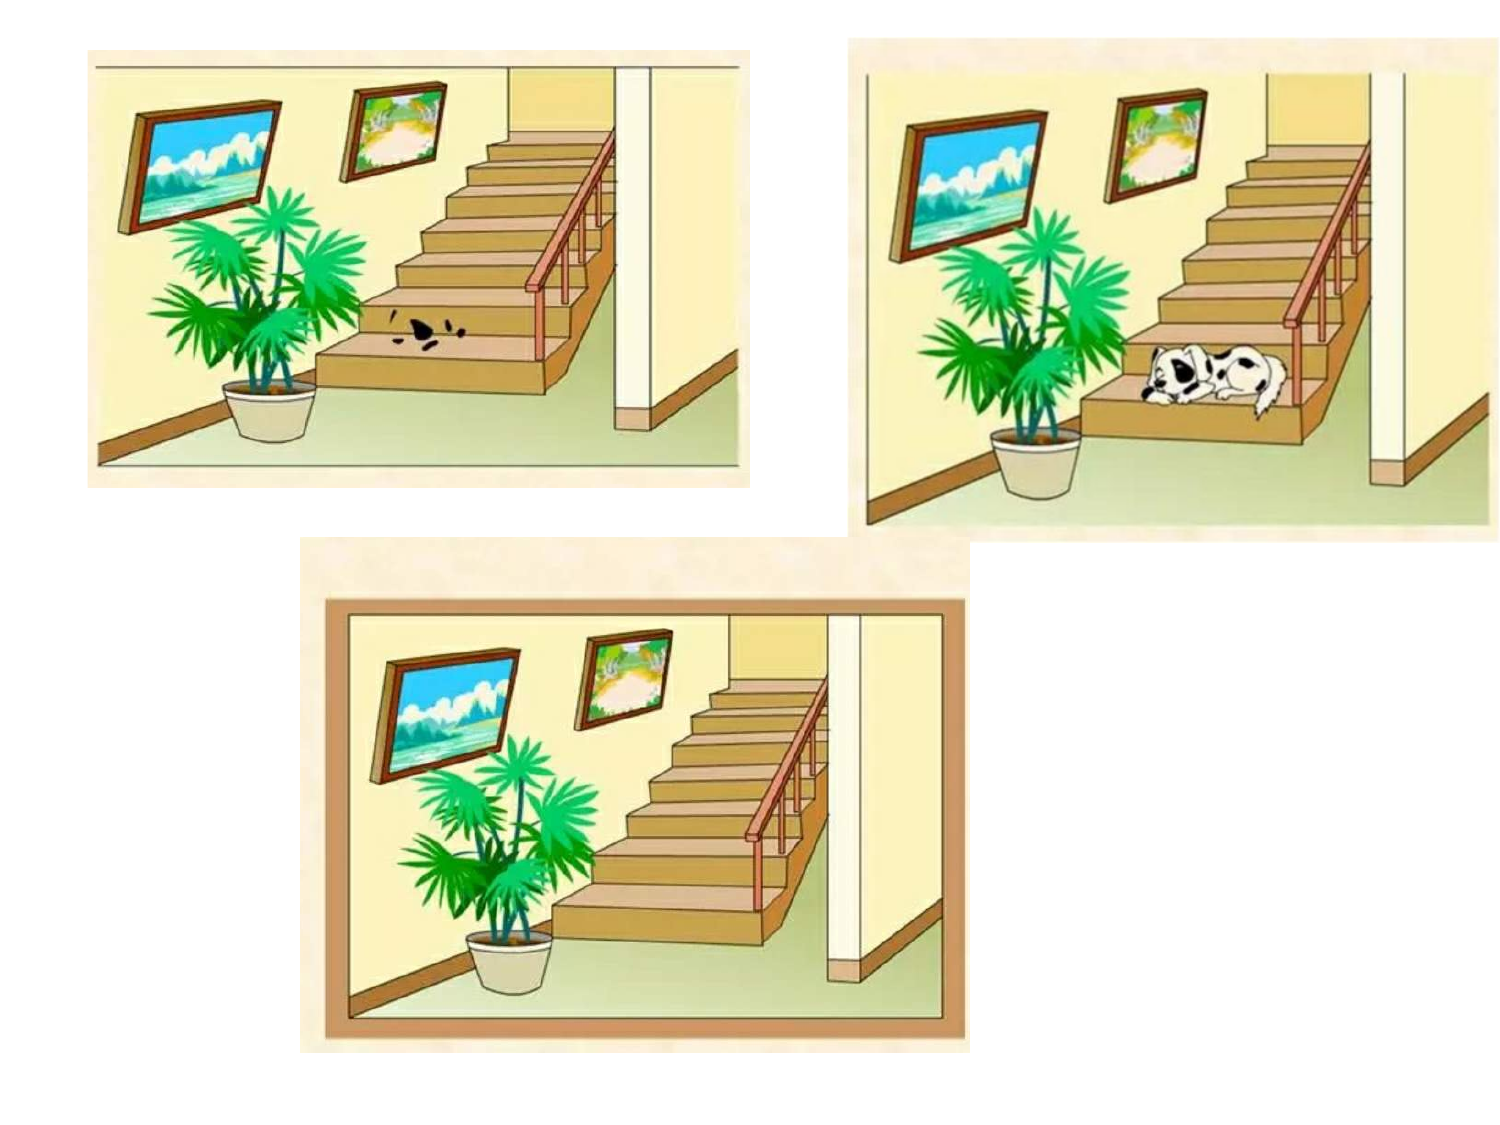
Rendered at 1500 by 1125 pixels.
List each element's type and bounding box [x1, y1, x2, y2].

picture [299, 37, 1500, 1053]
list [87, 49, 751, 488]
